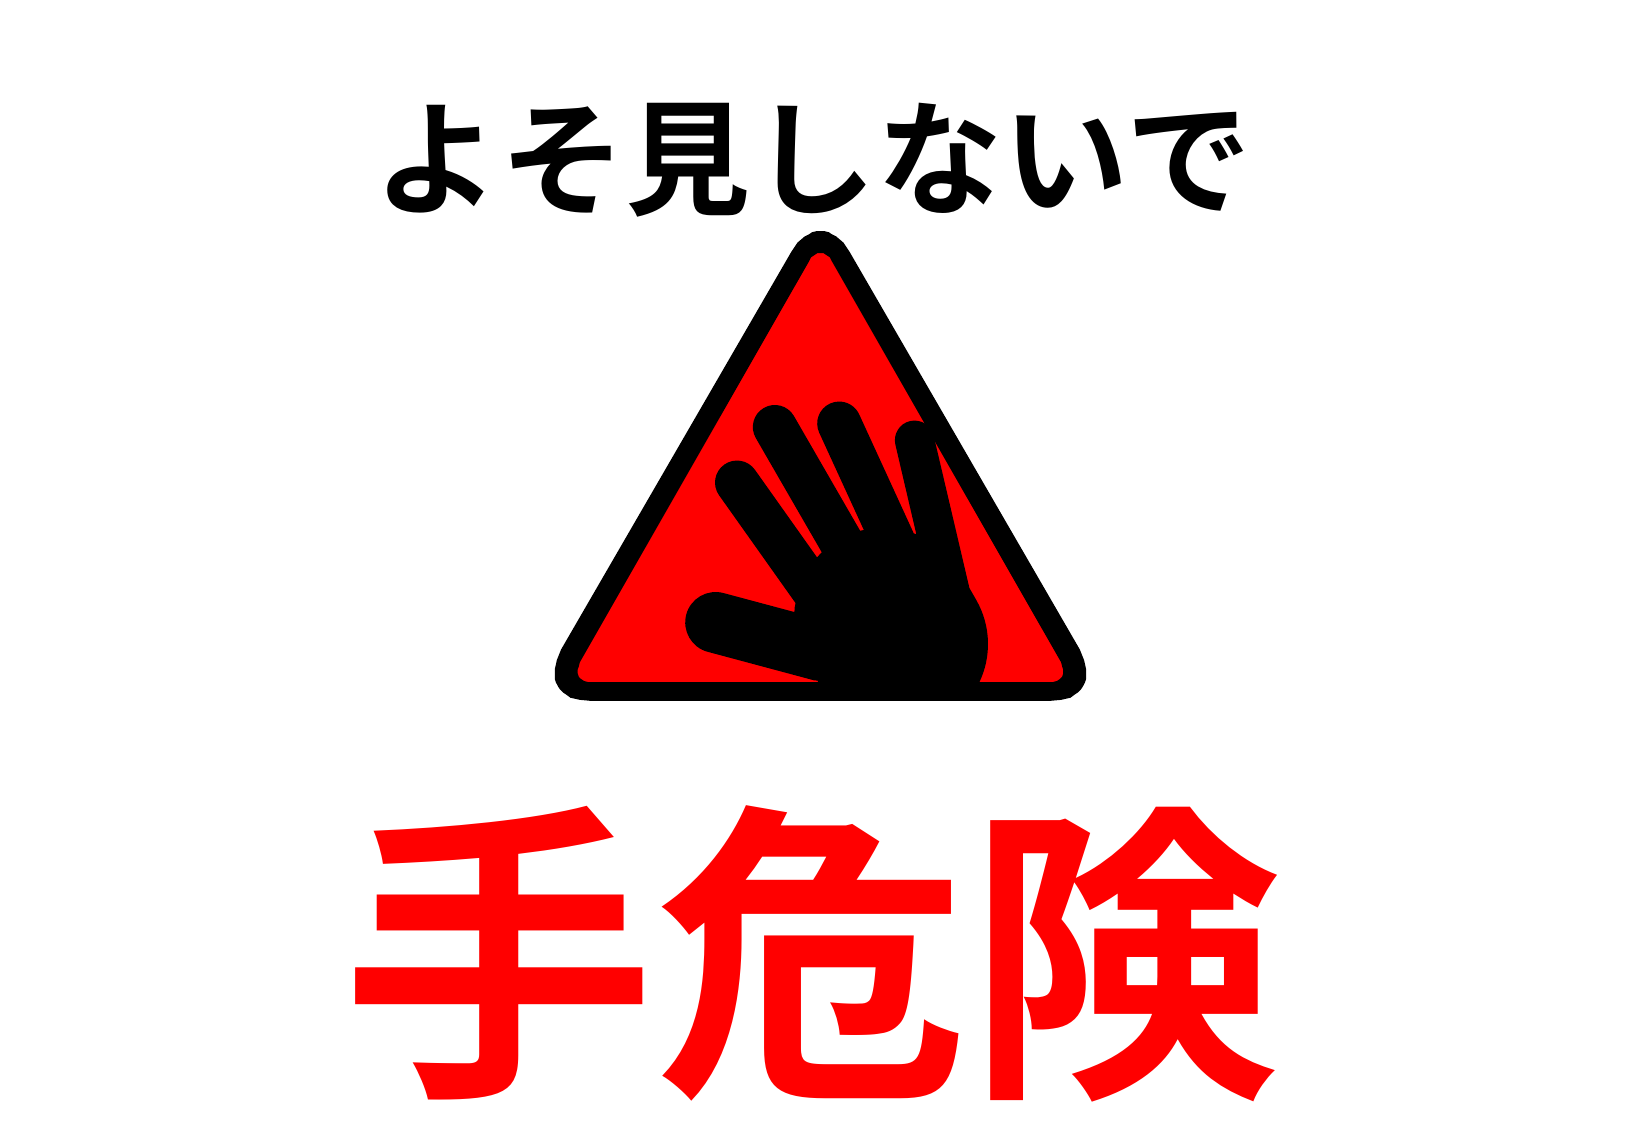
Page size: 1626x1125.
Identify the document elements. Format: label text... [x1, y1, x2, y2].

text_box よそ見しないで [0, 72, 1625, 238]
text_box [554, 230, 1087, 702]
text_box 手危険 [0, 752, 1625, 1125]
